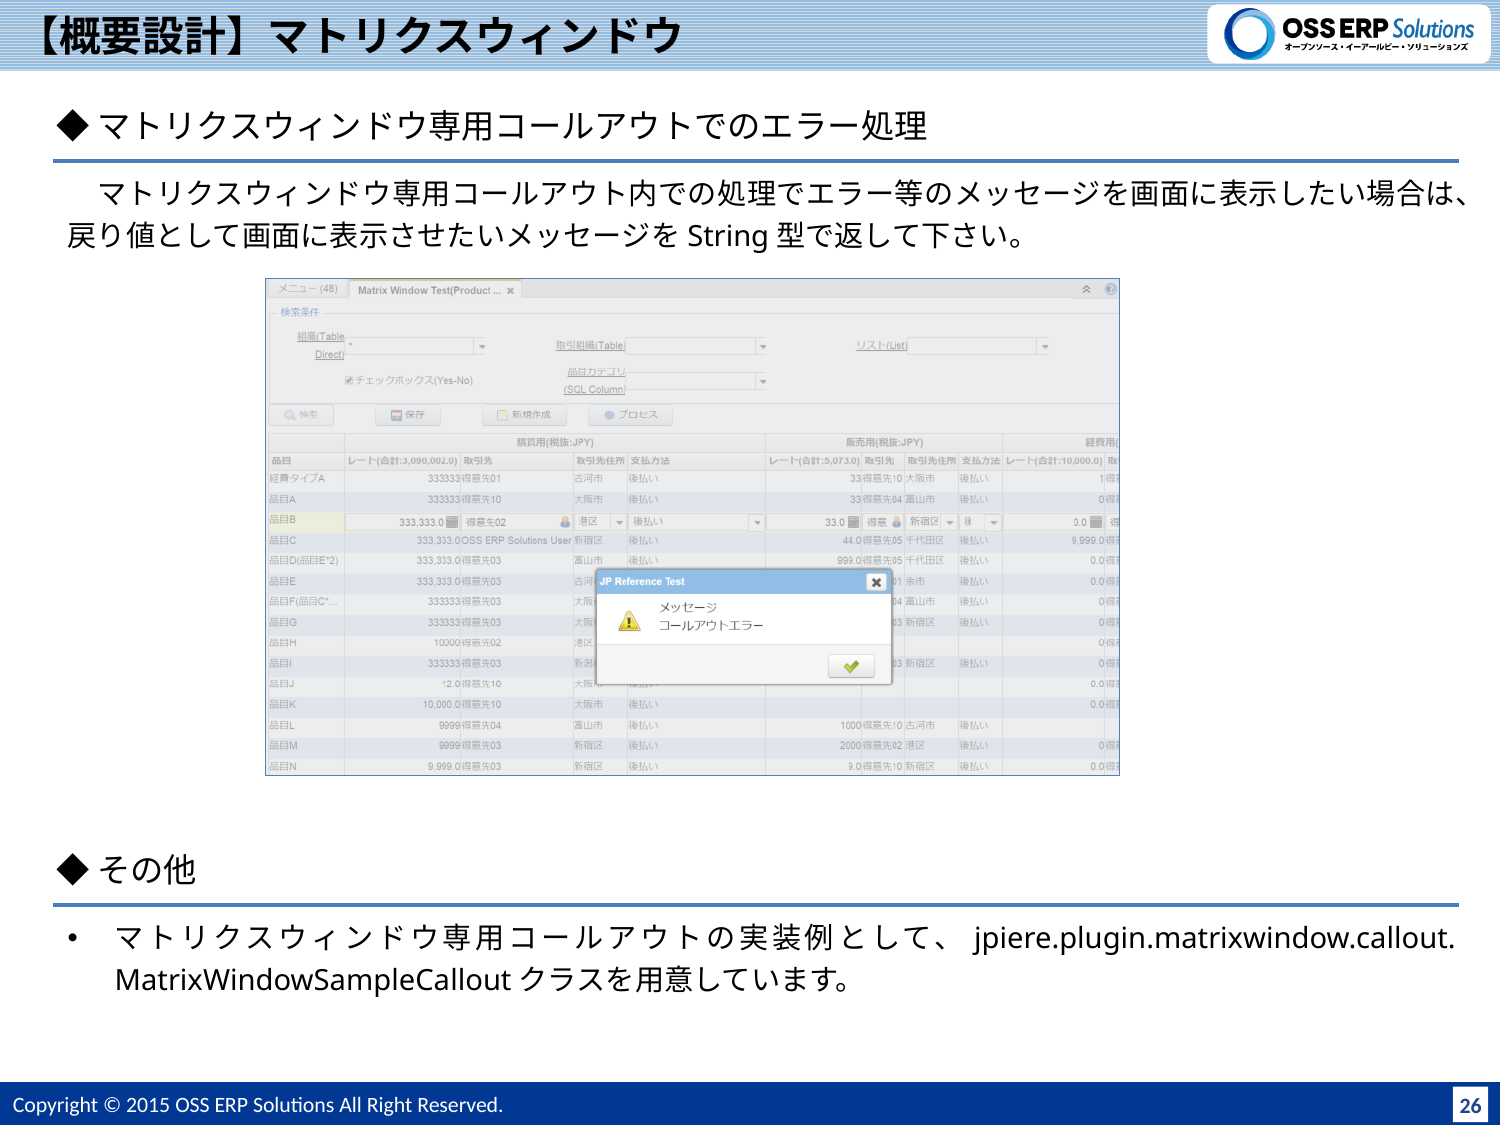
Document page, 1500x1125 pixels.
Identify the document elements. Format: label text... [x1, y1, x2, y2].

text_box ◆マトリクスウィンドウ専用コールアウトでのエラー処理 [39, 88, 1458, 163]
picture [265, 278, 1120, 776]
title 【概要設計】マトリクスウィンドウ [2, 0, 1353, 70]
picture [1353, 8, 1474, 60]
text_box マトリクスウィンドウ専用コールアウト内での処理でエラー等のメッセージを画面に表示したい場合は、戻り値として画面に表示させたいメッセージをString型で返して下さい。 [51, 159, 1473, 316]
text_box ◆その他 [39, 832, 1458, 907]
text_box マトリクスウィンドウ専用コールアウトの実装例として、jpiere.plugin.matrixwindow.callout. MatrixWindowSampleCalloutクラスを用意しています。 [51, 903, 1473, 1061]
